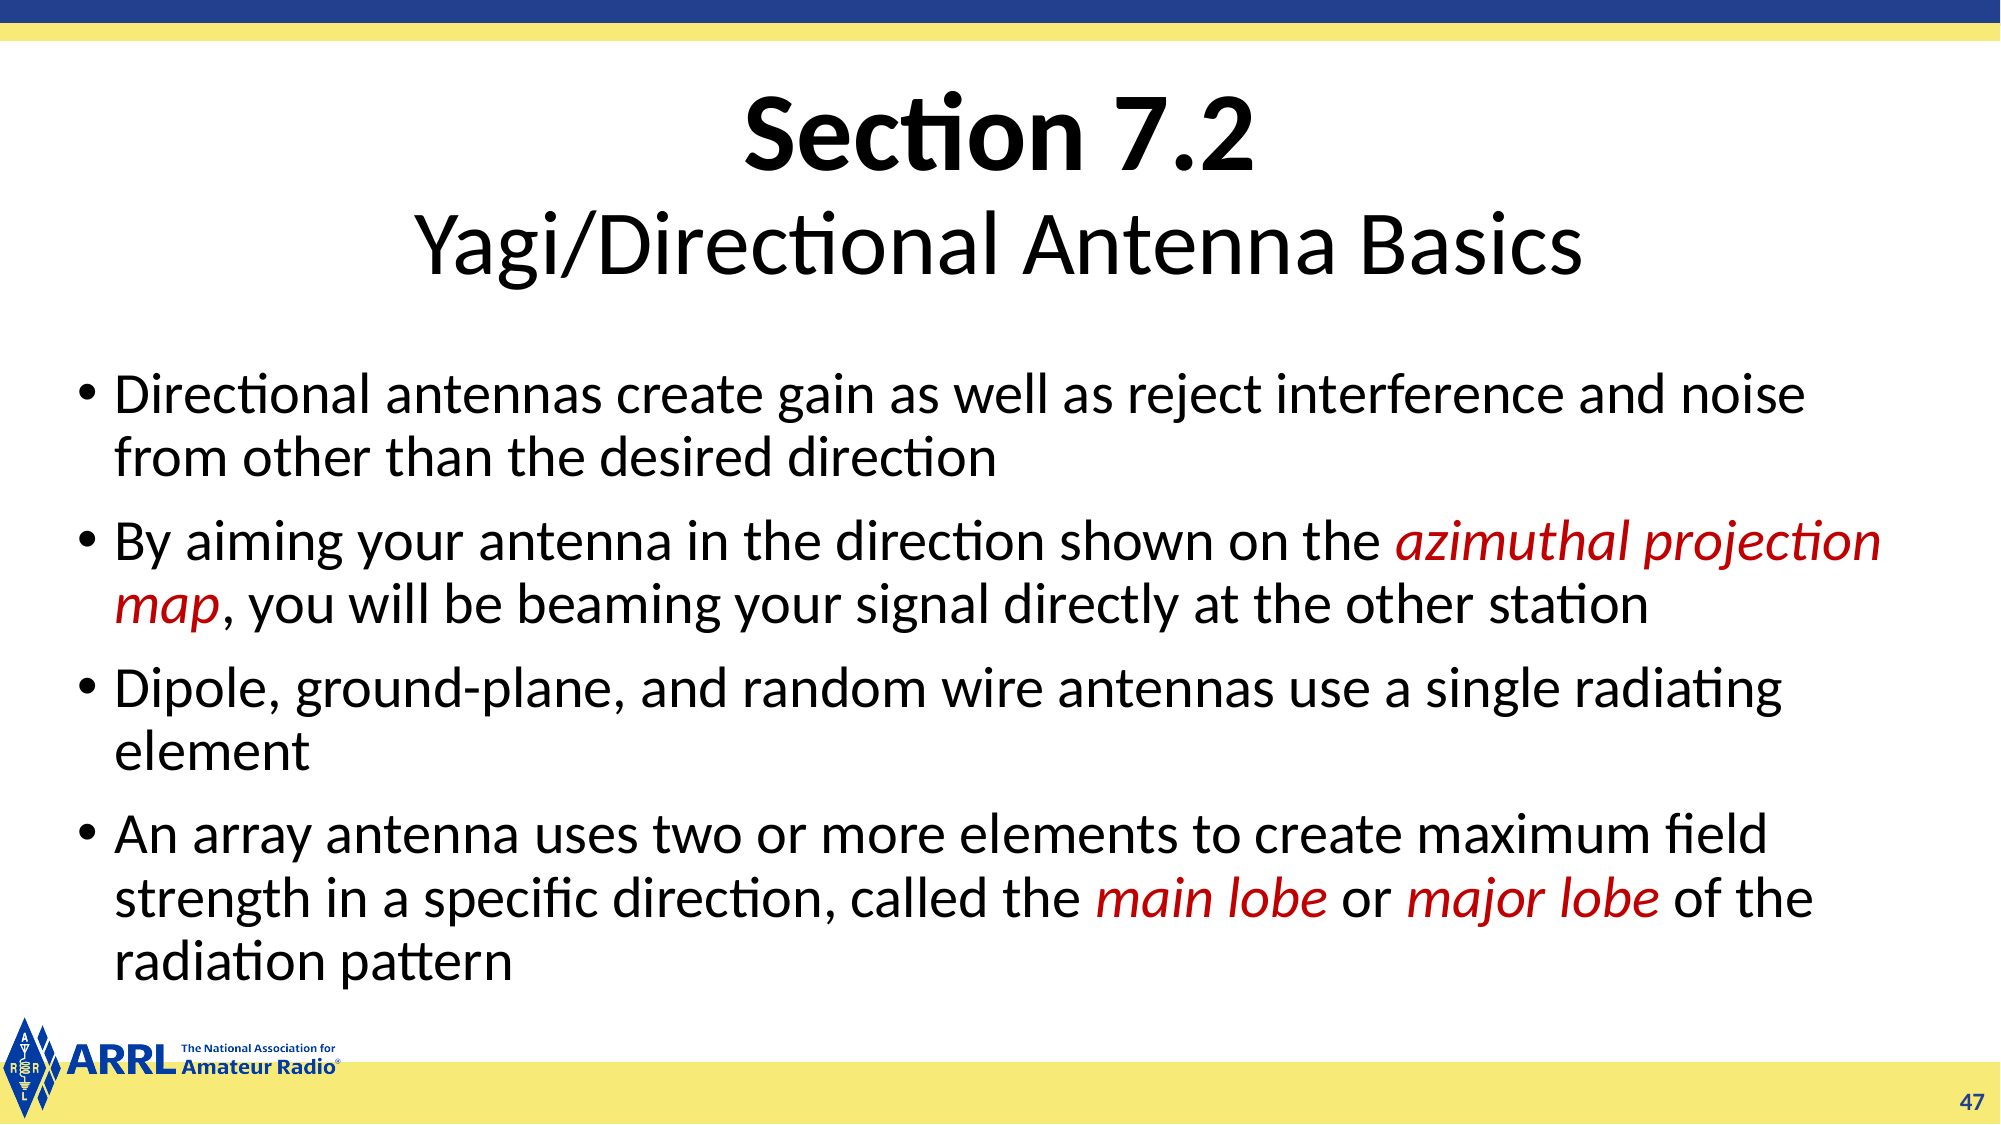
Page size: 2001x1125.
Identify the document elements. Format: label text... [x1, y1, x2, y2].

list Directional antennas create gain as well as reject interference and noise from other than the desired direction By aiming your antenna in the direction shown on the azimuthal projection map, you will be beaming your signal directly at the other station Dipole, ground-plane, and random wire antennas use a single radiating element An array antenna uses two or more elements to create maximum field strength in a specific direction, called the main lobe or major lobe of the radiation pattern [62, 355, 1938, 1075]
picture [1, 1015, 342, 1121]
title Section 7.2 Yagi/Directional Antenna Basics [137, 50, 1863, 318]
